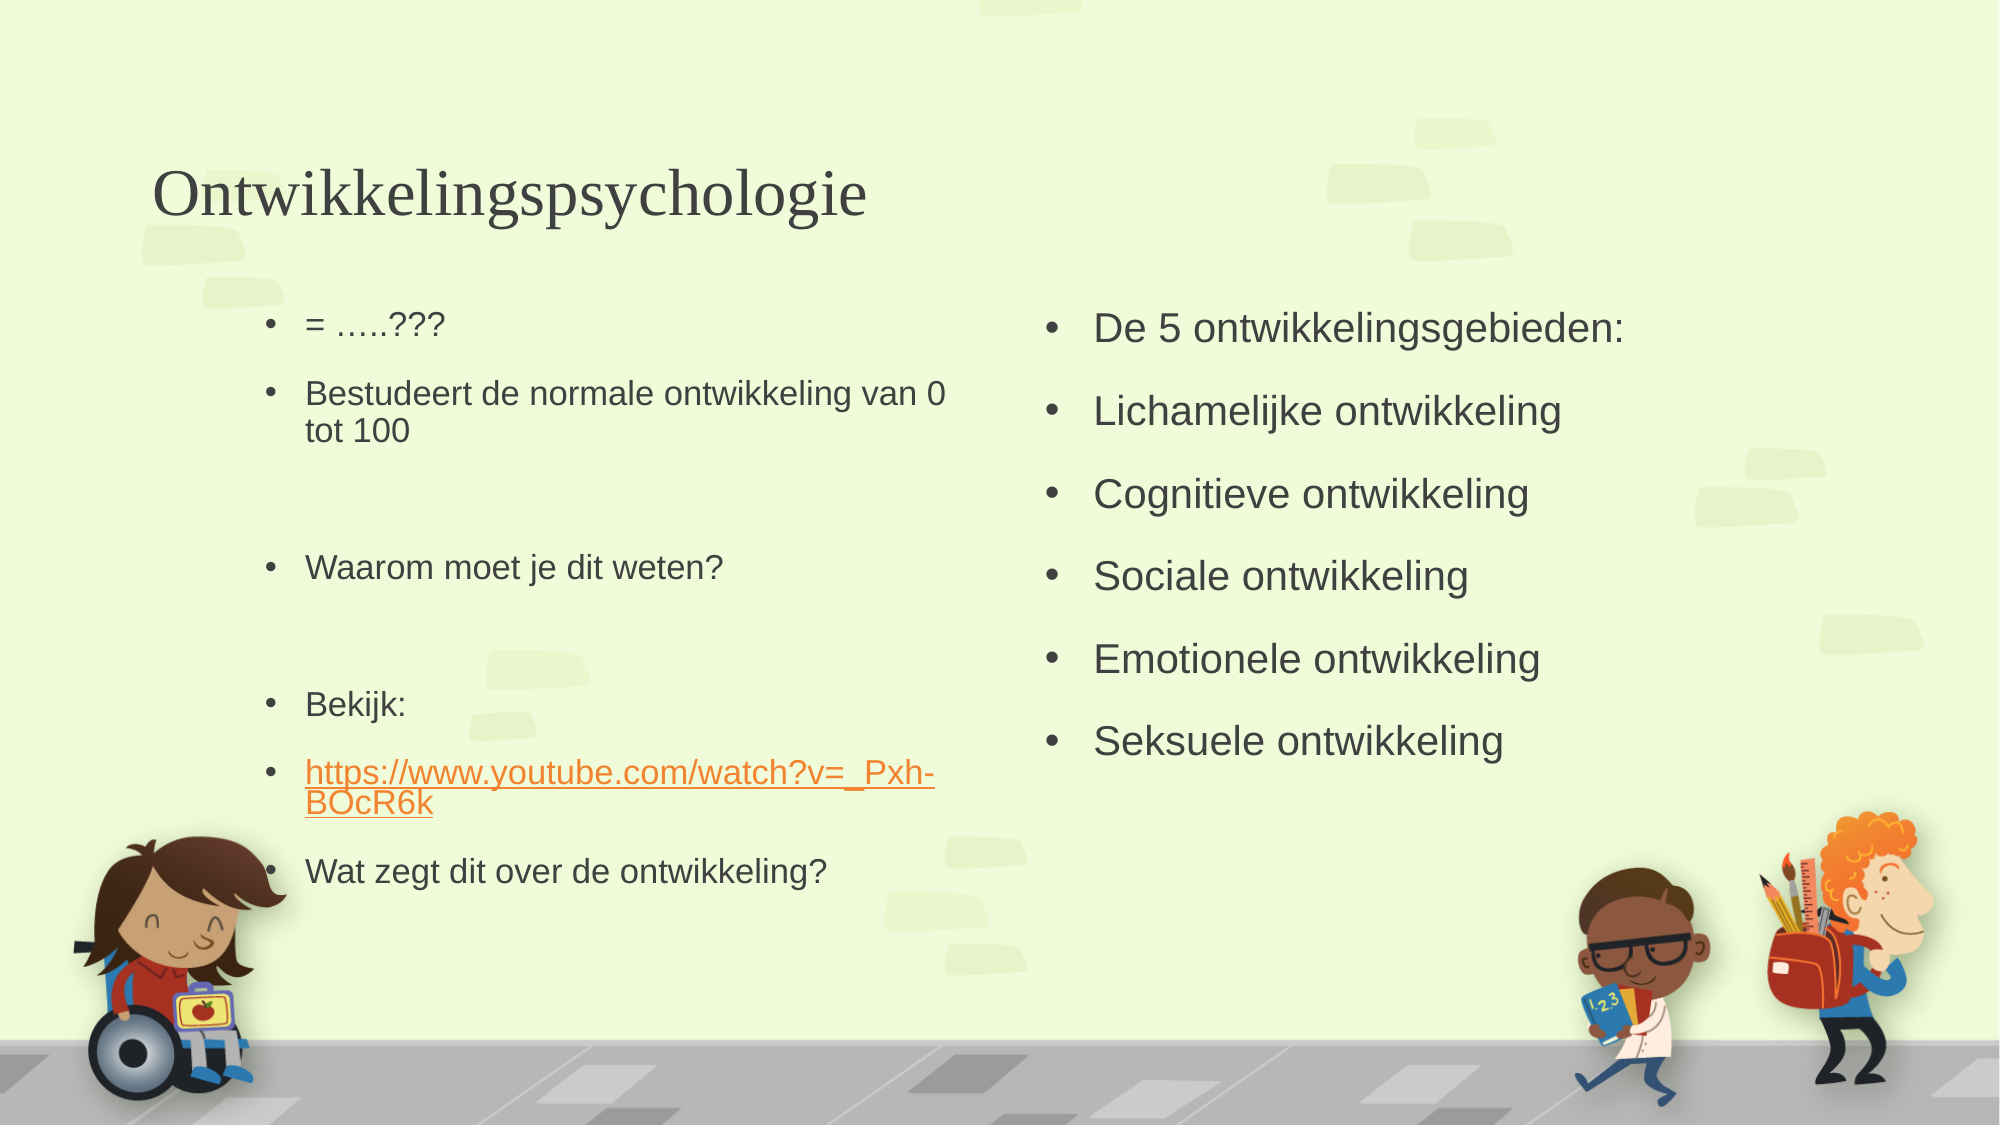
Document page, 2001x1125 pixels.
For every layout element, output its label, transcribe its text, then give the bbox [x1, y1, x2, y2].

list De 5 ontwikkelingsgebieden: Lichamelijke ontwikkeling Cognitieve ontwikkeling Sociale ontwikkeling Emotionele ontwikkeling Seksuele ontwikkeling [1029, 299, 1750, 870]
picture [0, 0, 2000, 1125]
list = …..??? Bestudeert de normale ontwikkeling van 0 tot 100 Waarom moet je dit weten? Bekijk: https://www.youtube.com/watch?v=_Pxh-BOcR6k Wat zegt dit over de ontwikkeling? [249, 299, 970, 870]
title Ontwikkelingspsychologie [137, 59, 1750, 238]
